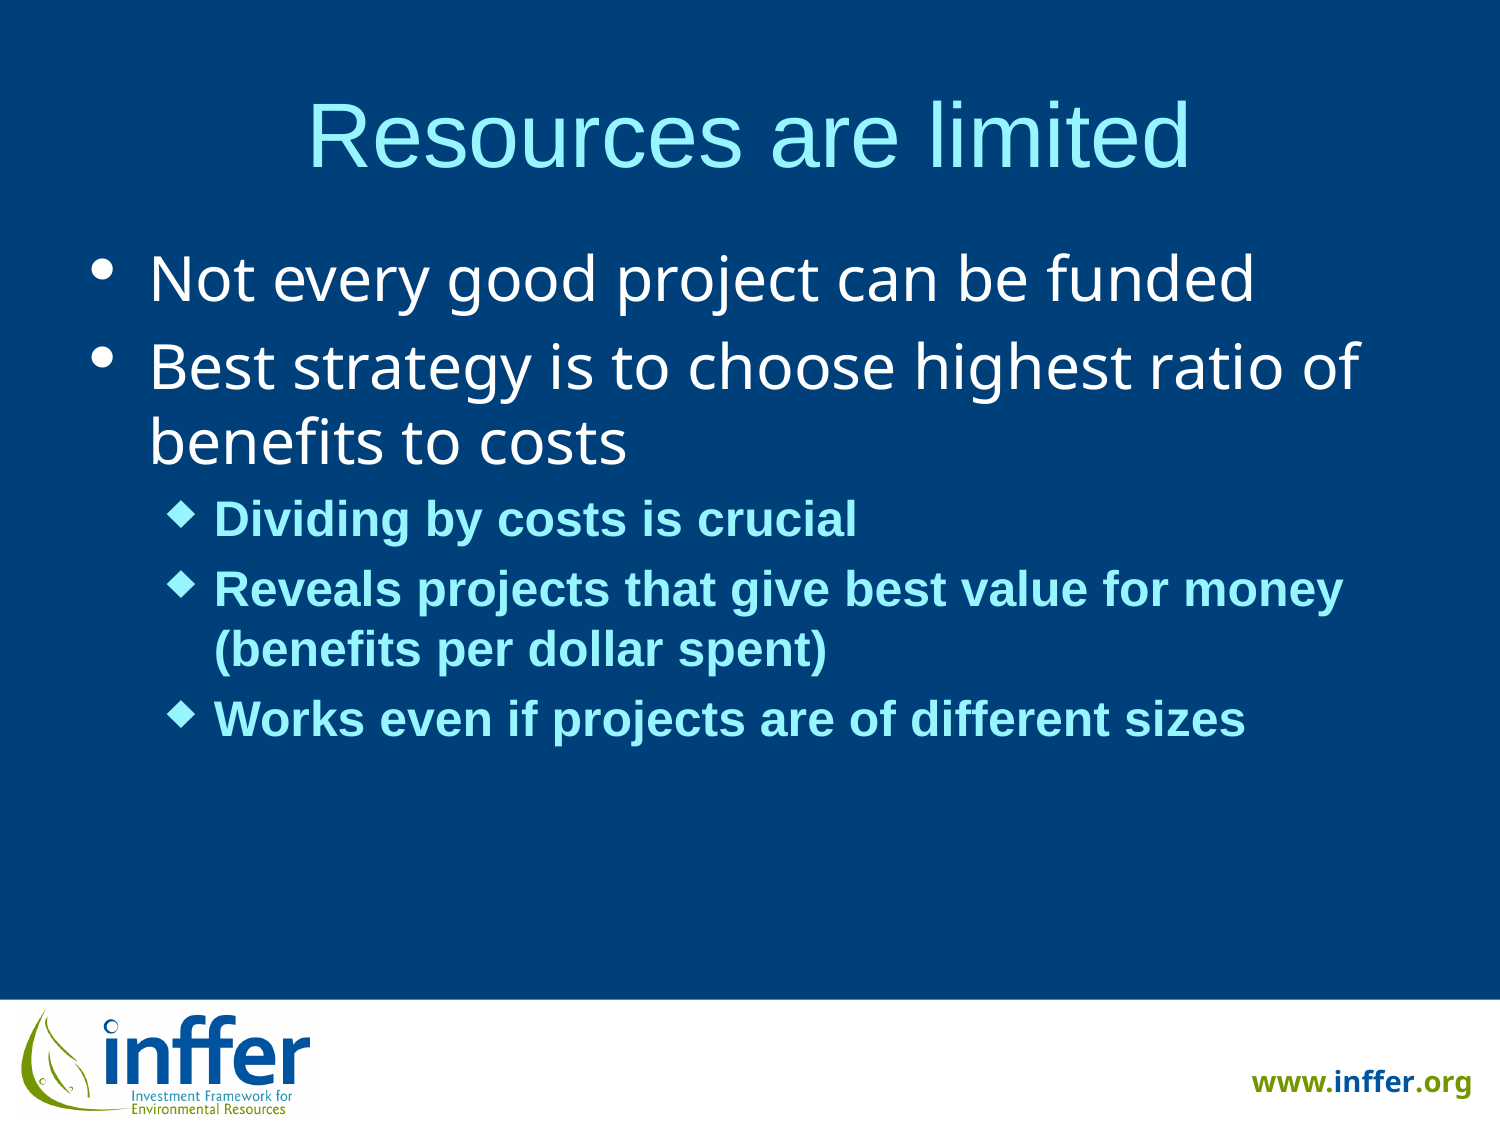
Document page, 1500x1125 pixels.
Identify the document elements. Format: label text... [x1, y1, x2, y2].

picture [17, 1006, 313, 1118]
list Not every good project can be funded Best strategy is to choose highest ratio of benefits to costs Dividing by costs is crucial Reveals projects that give best value for money (benefits per dollar spent) Works even if projects are of different sizes [76, 231, 1428, 1000]
title Resources are limited [74, 37, 1426, 226]
